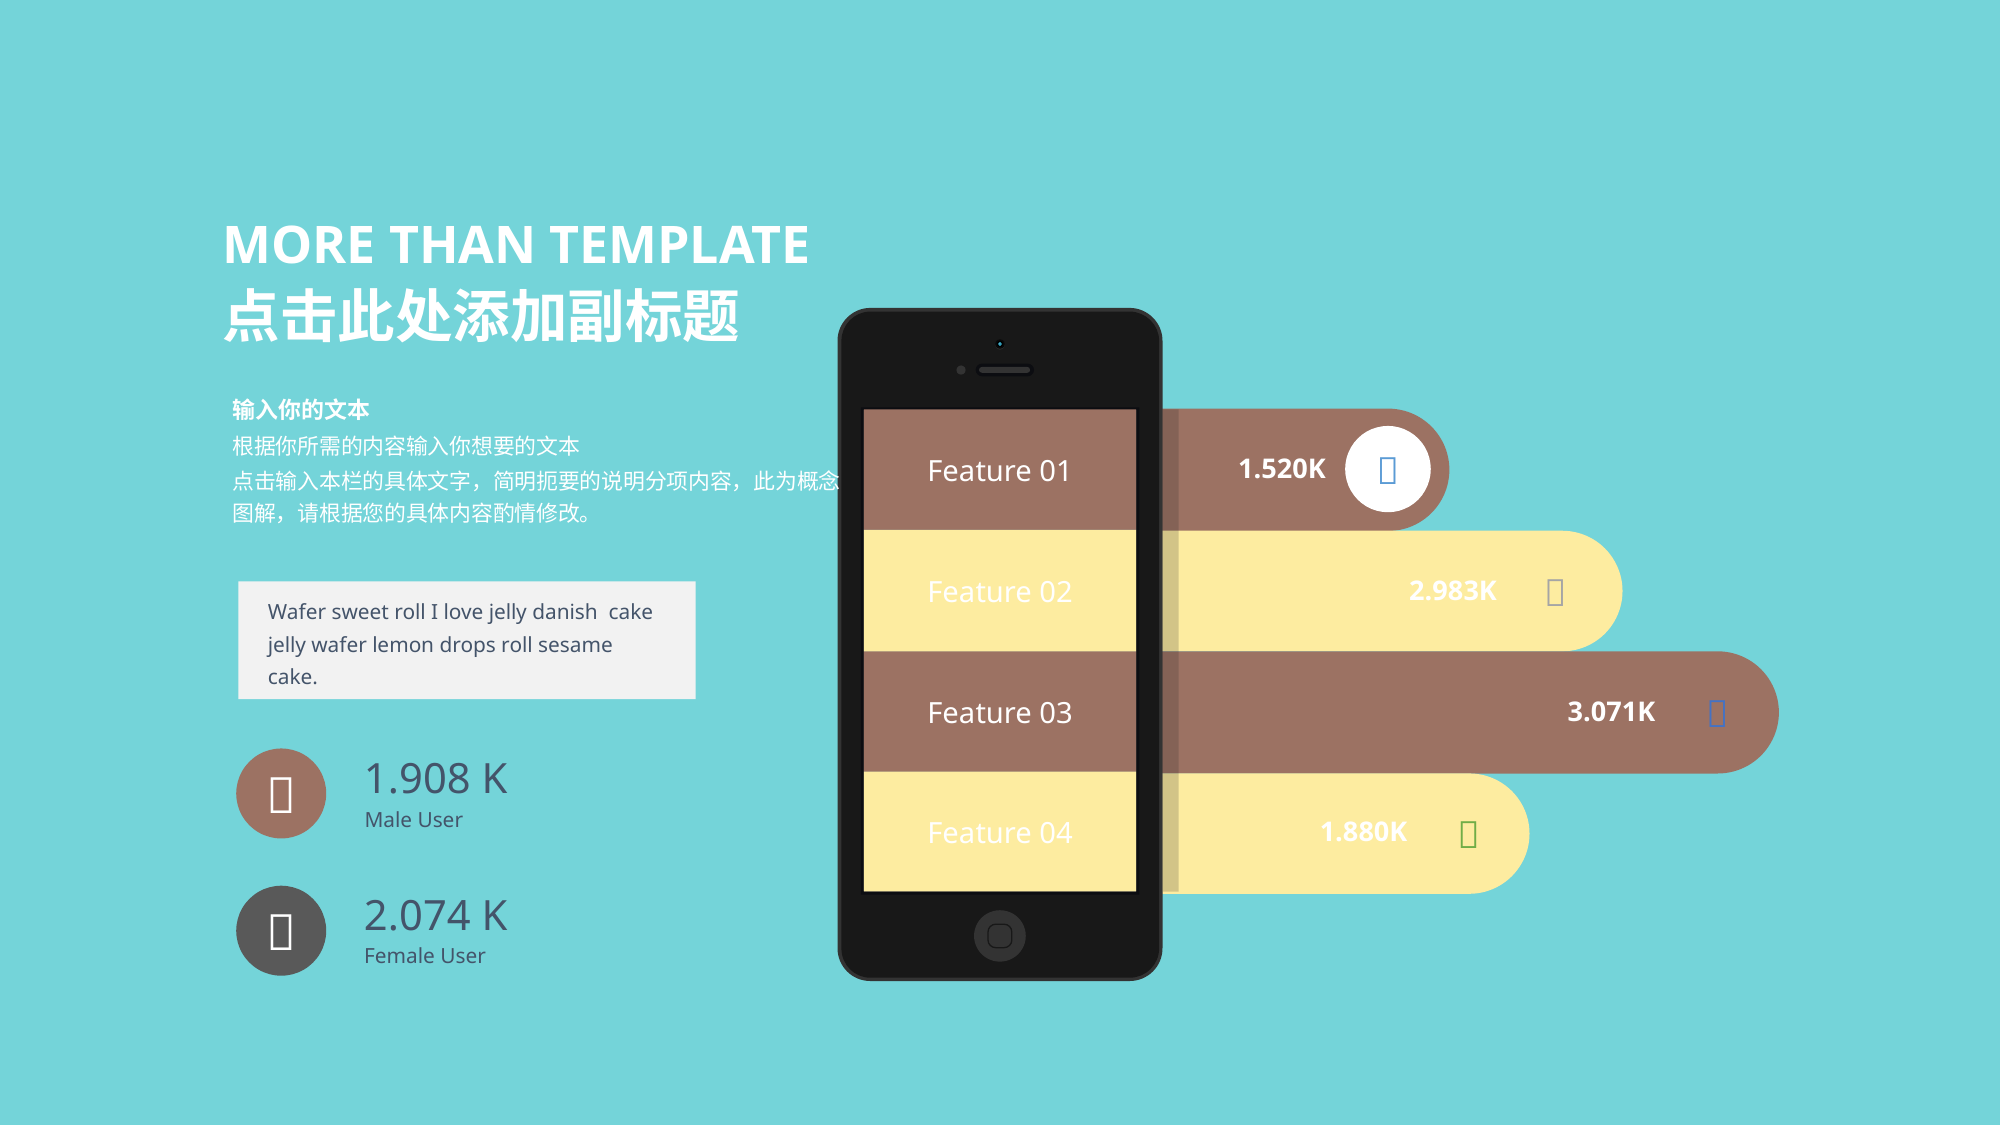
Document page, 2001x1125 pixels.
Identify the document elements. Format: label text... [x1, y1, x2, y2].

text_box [1163, 651, 1779, 774]
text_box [1163, 773, 1530, 894]
text_box Male User [364, 807, 464, 833]
text_box  [235, 884, 328, 977]
text_box Female User [364, 942, 487, 968]
text_box Wafer sweet roll I love jelly danish cake jelly wafer lemon drops roll sesame cake. [237, 580, 697, 700]
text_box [1163, 408, 1450, 530]
text_box MORE THAN TEMPLATE 点击此处添加副标题 [207, 197, 869, 357]
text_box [1163, 530, 1623, 651]
text_box 2.074 K [349, 881, 523, 947]
text_box  [235, 747, 328, 840]
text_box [837, 307, 1163, 981]
text_box 输入你的文本 根据你所需的内容输入你想要的文本 点击输入本栏的具体文字，简明扼要的说明分项内容，此为概念图解，请根据您的具体内容酌情修改。 [219, 383, 837, 533]
text_box 1.908 K [349, 744, 523, 810]
